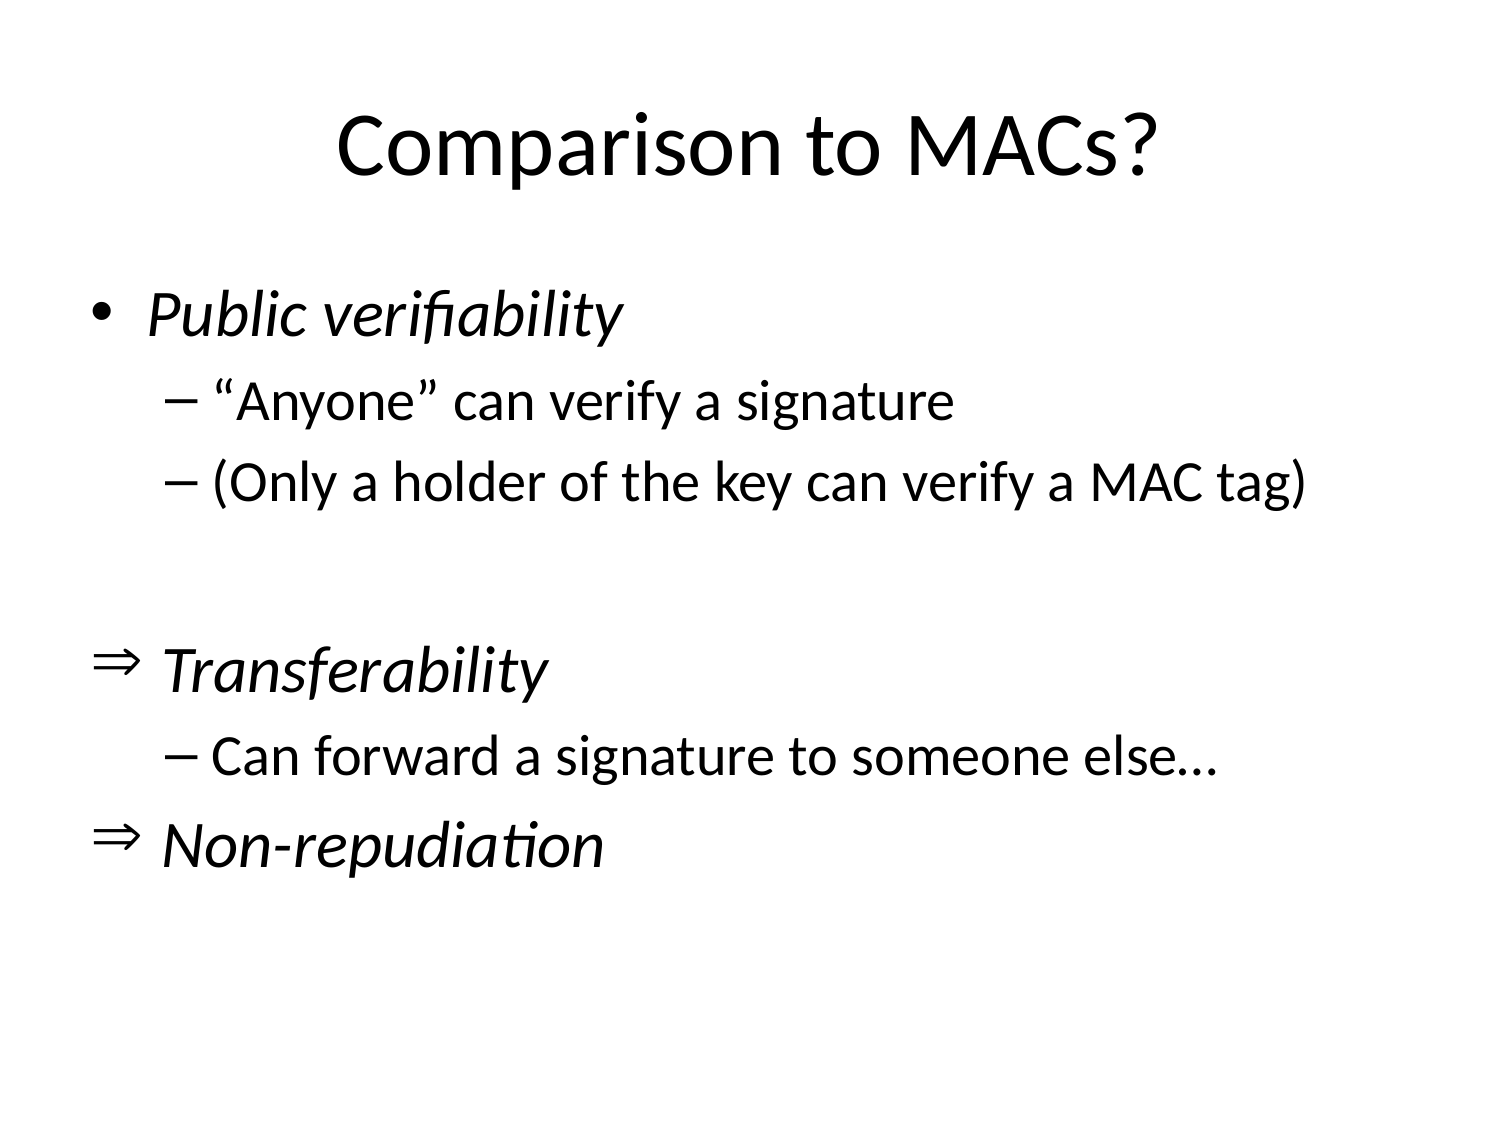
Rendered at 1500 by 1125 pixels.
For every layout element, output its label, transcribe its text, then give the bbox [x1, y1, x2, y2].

list Public verifiability “Anyone” can verify a signature (Only a holder of the key can verify a MAC tag) Transferability Can forward a signature to someone else… Non-repudiation [75, 262, 1425, 1005]
title Comparison to MACs? [75, 45, 1425, 233]
